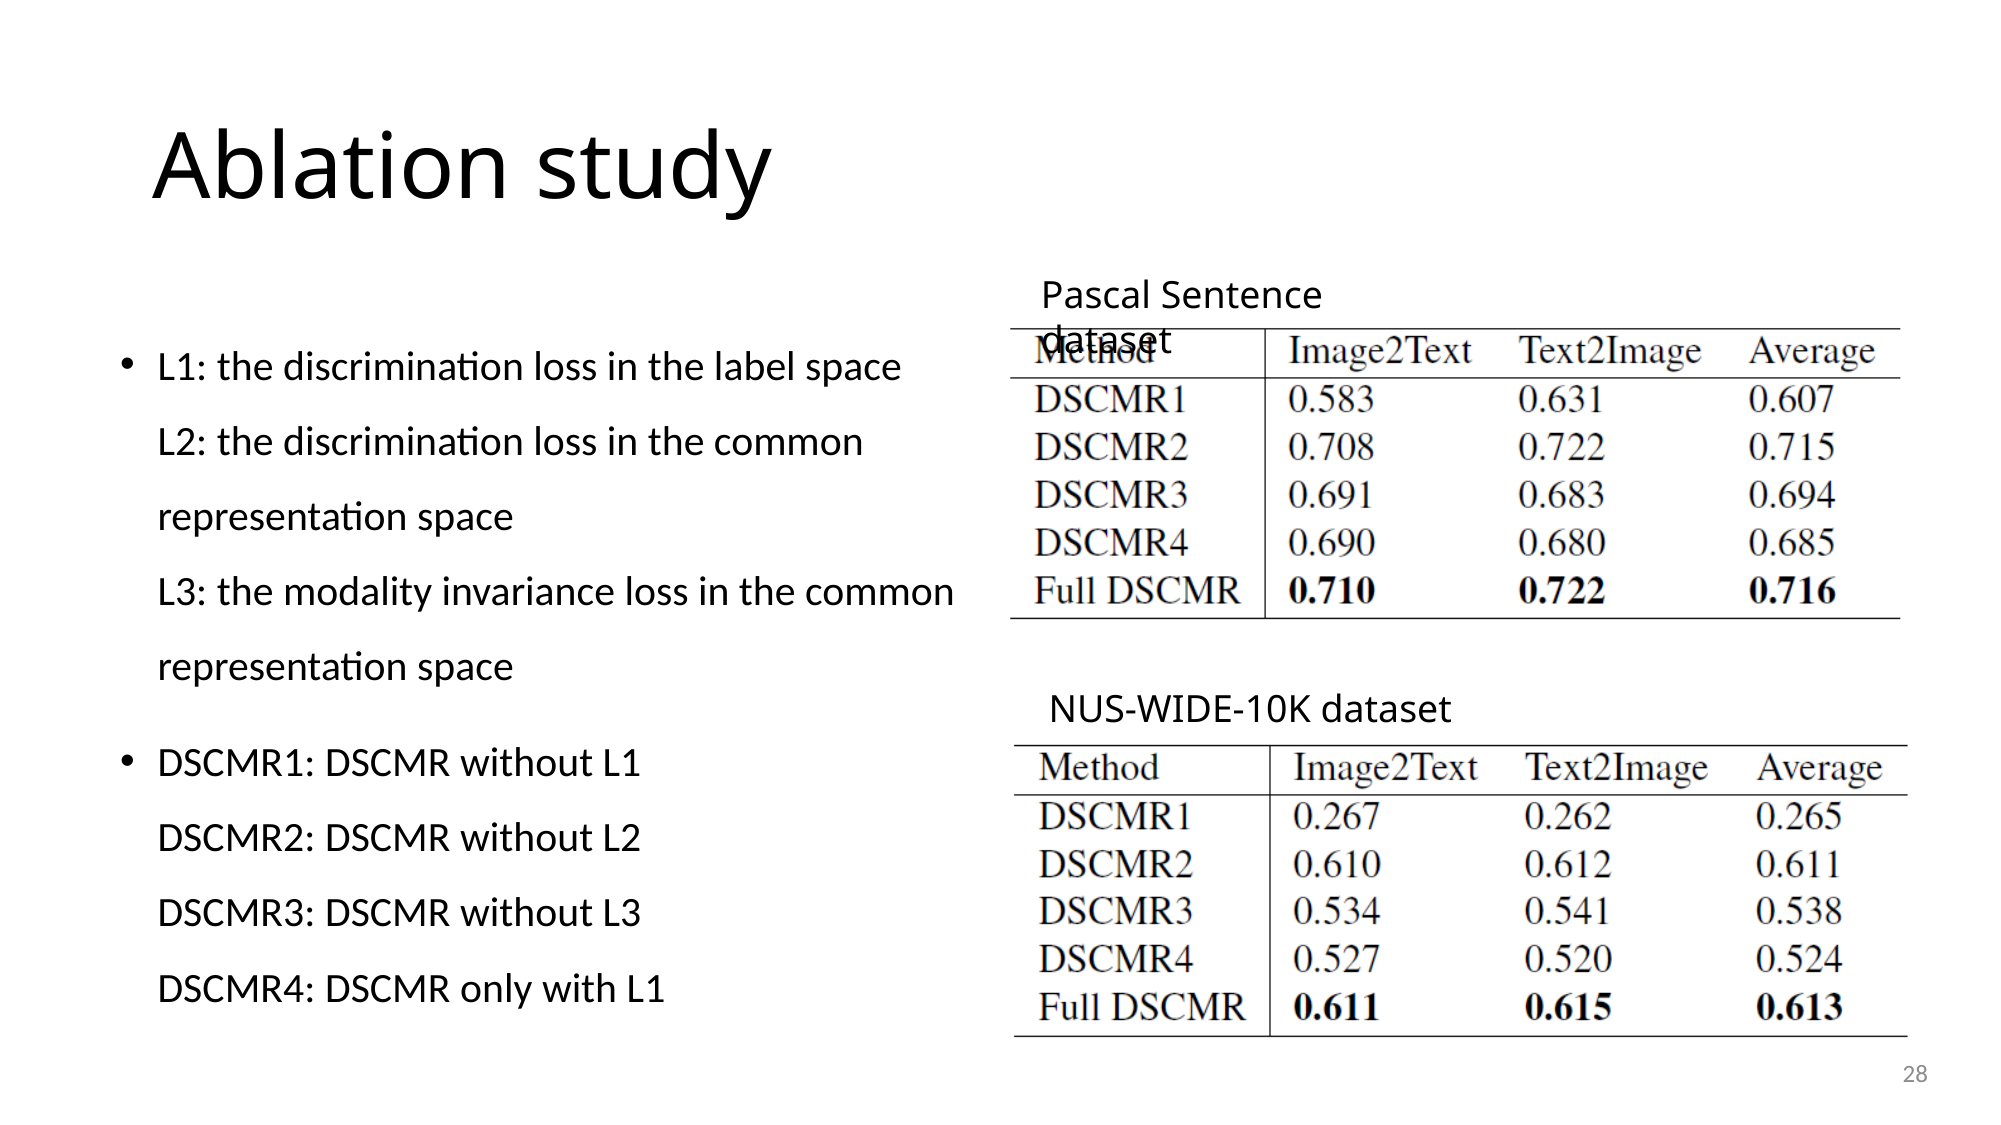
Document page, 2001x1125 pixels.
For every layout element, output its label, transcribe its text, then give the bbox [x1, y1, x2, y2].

title Ablation study [137, 59, 1863, 278]
list L1: the discrimination loss in the label space L2: the discrimination loss in the common representation space L3: the modality invariance loss in the common representation space DSCMR1: DSCMR without L1 DSCMR2: DSCMR without L2 DSCMR3: DSCMR without L3 DSCMR4: DSCMR only with L1 [105, 305, 994, 1020]
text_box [999, 264, 1928, 1054]
slide_number 28 [1493, 1042, 1944, 1103]
